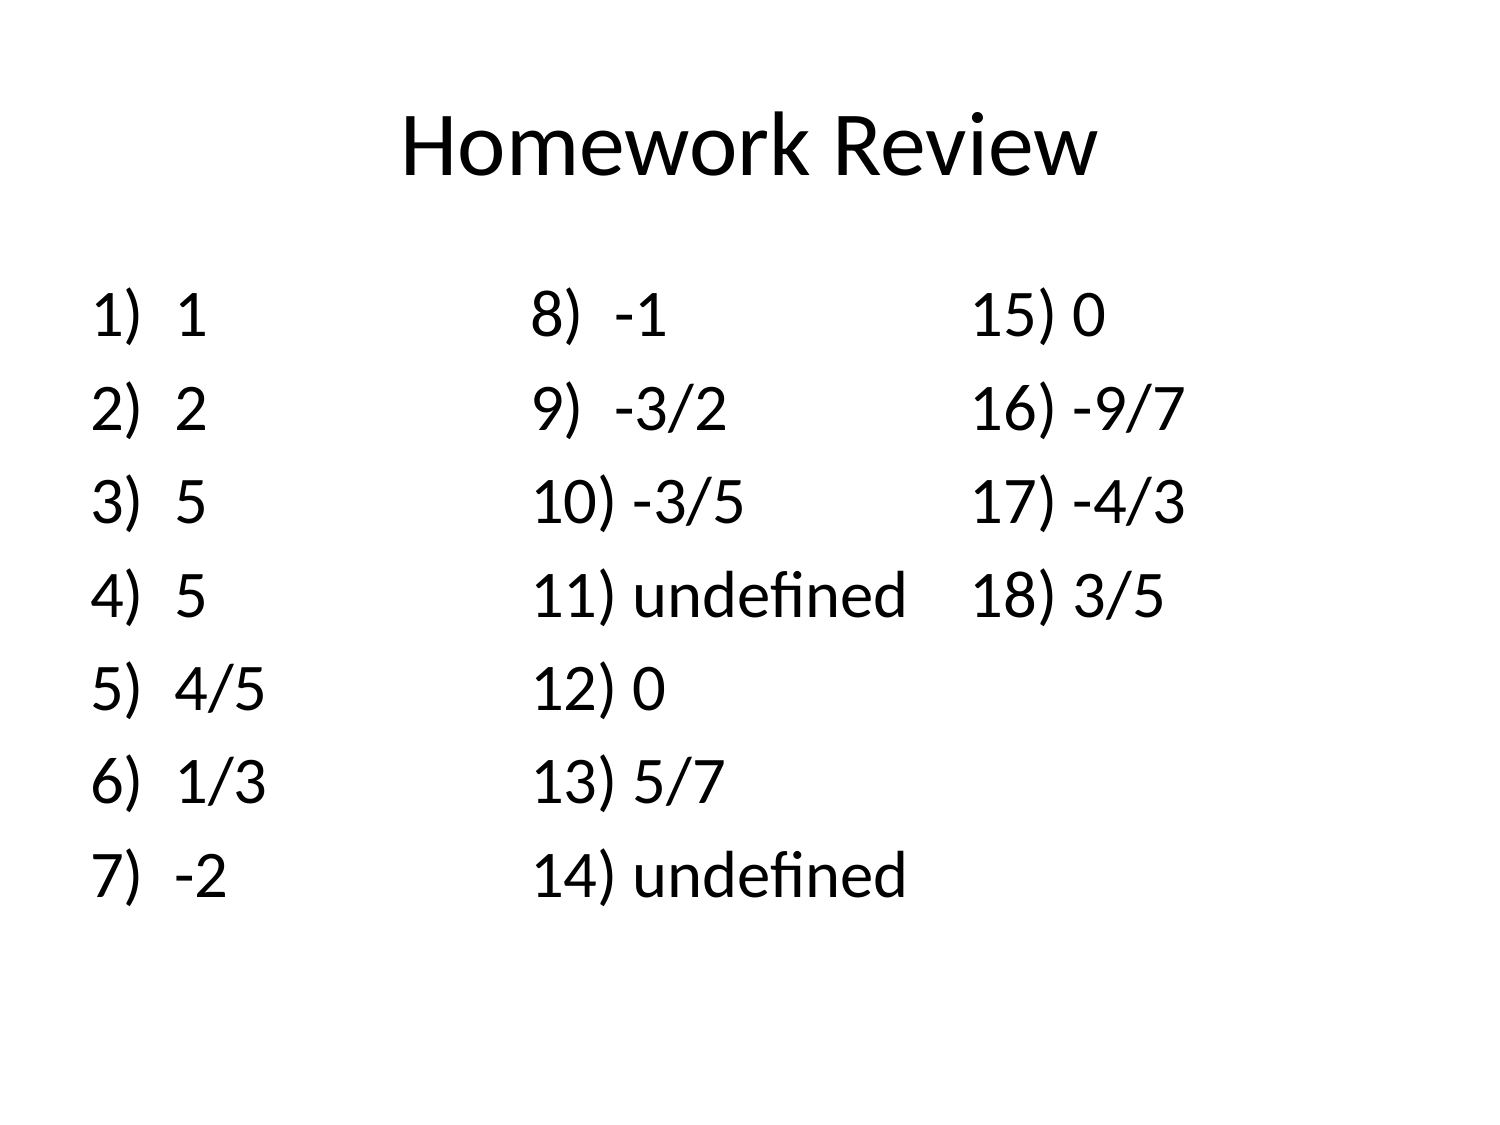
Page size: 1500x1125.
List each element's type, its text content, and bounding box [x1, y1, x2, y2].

title Homework Review [75, 45, 1425, 233]
list 1 2 5 5 4/5 1/3 -2 -1 -3/2 -3/5 undefined 0 5/7 undefined 0 -9/7 -4/3 3/5 [75, 262, 1425, 1005]
